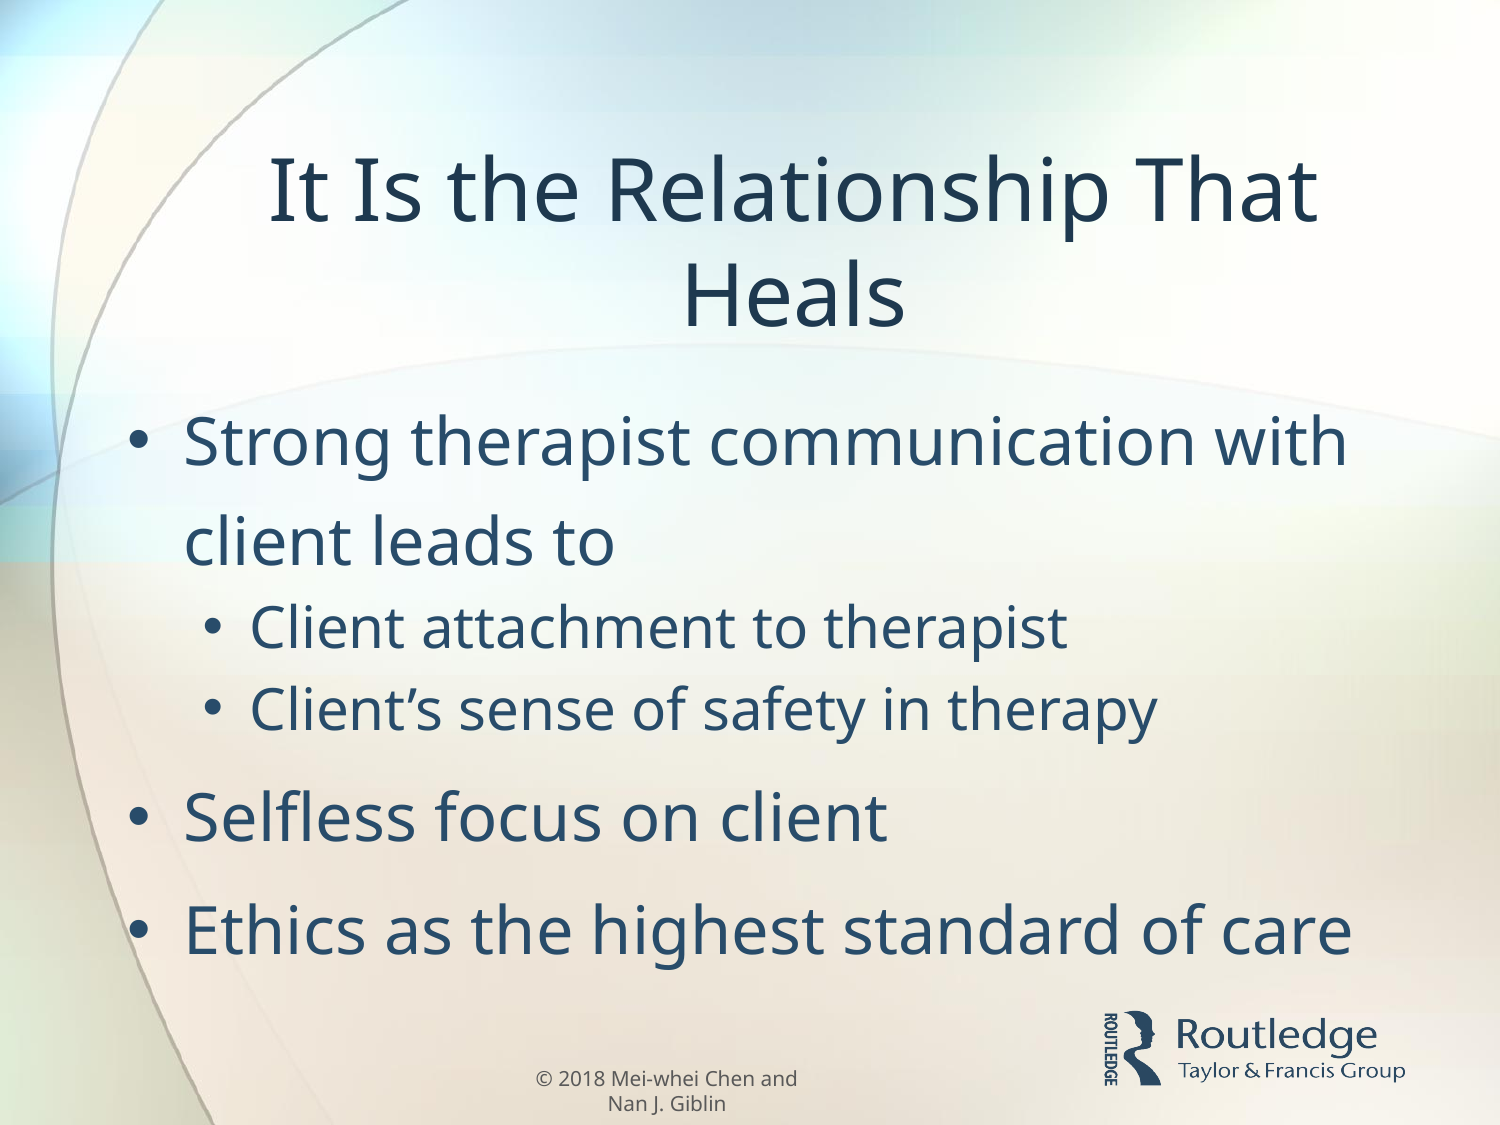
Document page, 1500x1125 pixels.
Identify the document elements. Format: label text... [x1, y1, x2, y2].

title It Is the Relationship That Heals [187, 161, 1400, 317]
list Strong therapist communication with client leads to Client attachment to therapist Client’s sense of safety in therapy Selfless focus on client Ethics as the highest standard of care [112, 371, 1400, 1004]
picture [0, 0, 1500, 1125]
